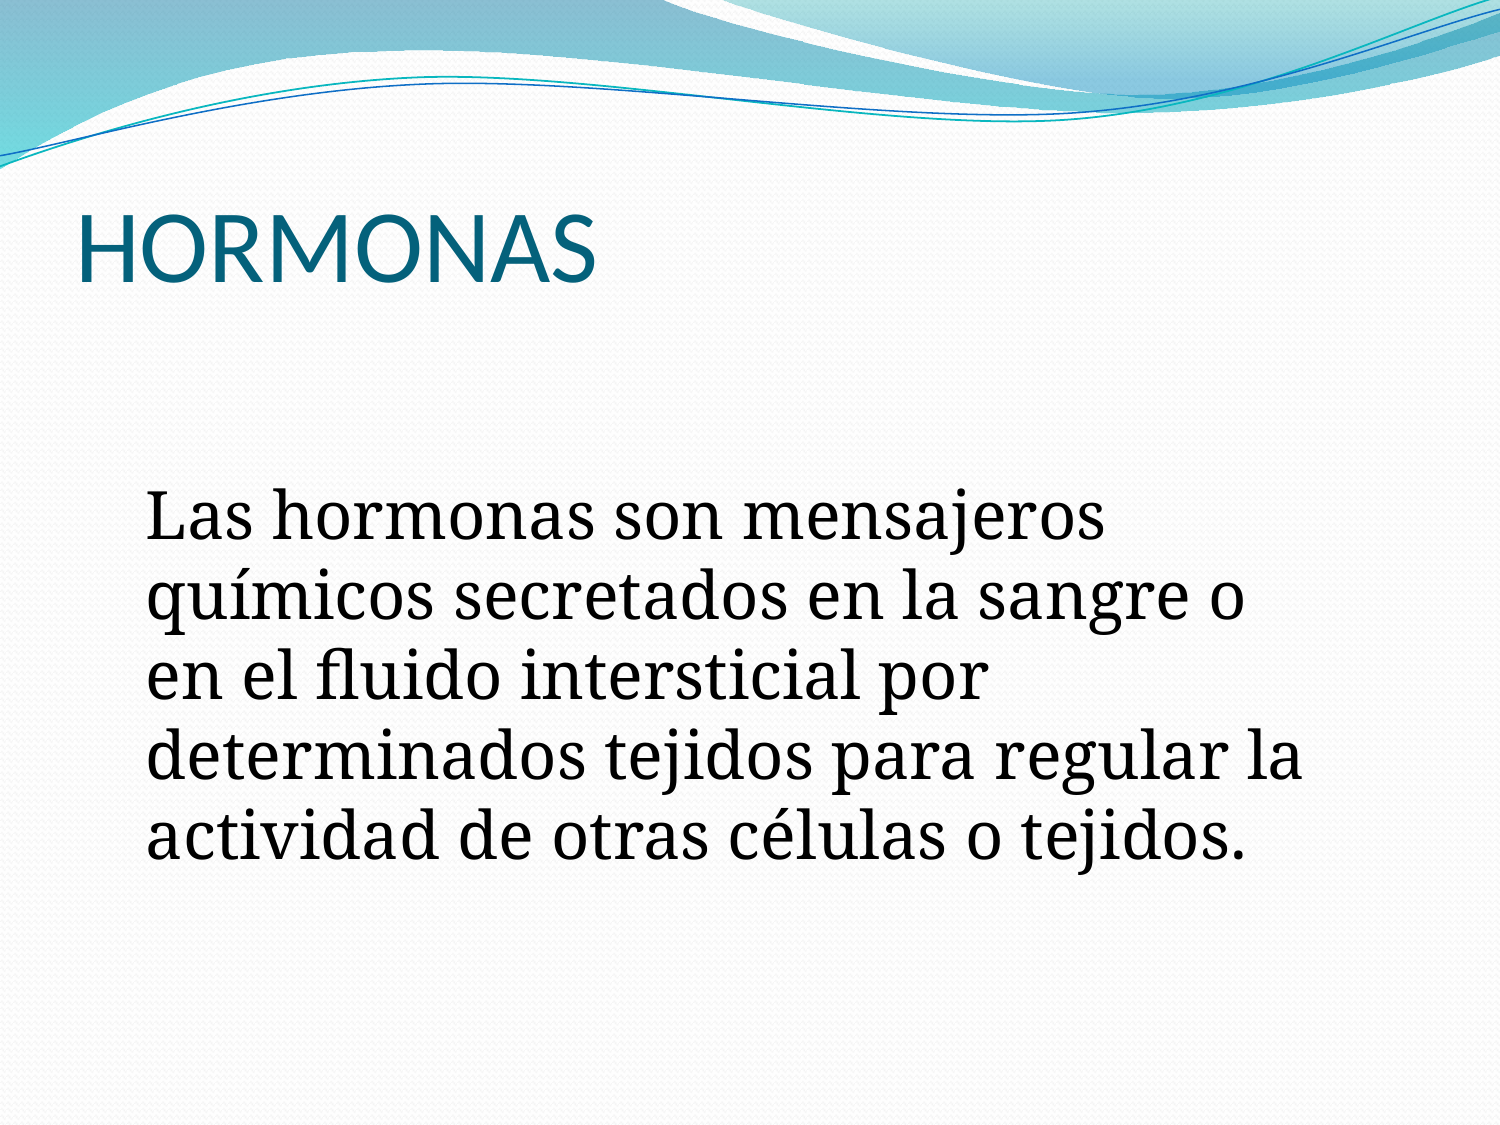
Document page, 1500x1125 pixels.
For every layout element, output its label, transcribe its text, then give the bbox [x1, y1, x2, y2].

title HORMONAS [75, 115, 1425, 303]
text_box Las hormonas son mensajeros químicos secretados en la sangre o en el fluido intersticial por determinados tejidos para regular la actividad de otras células o tejidos. [130, 465, 1336, 880]
